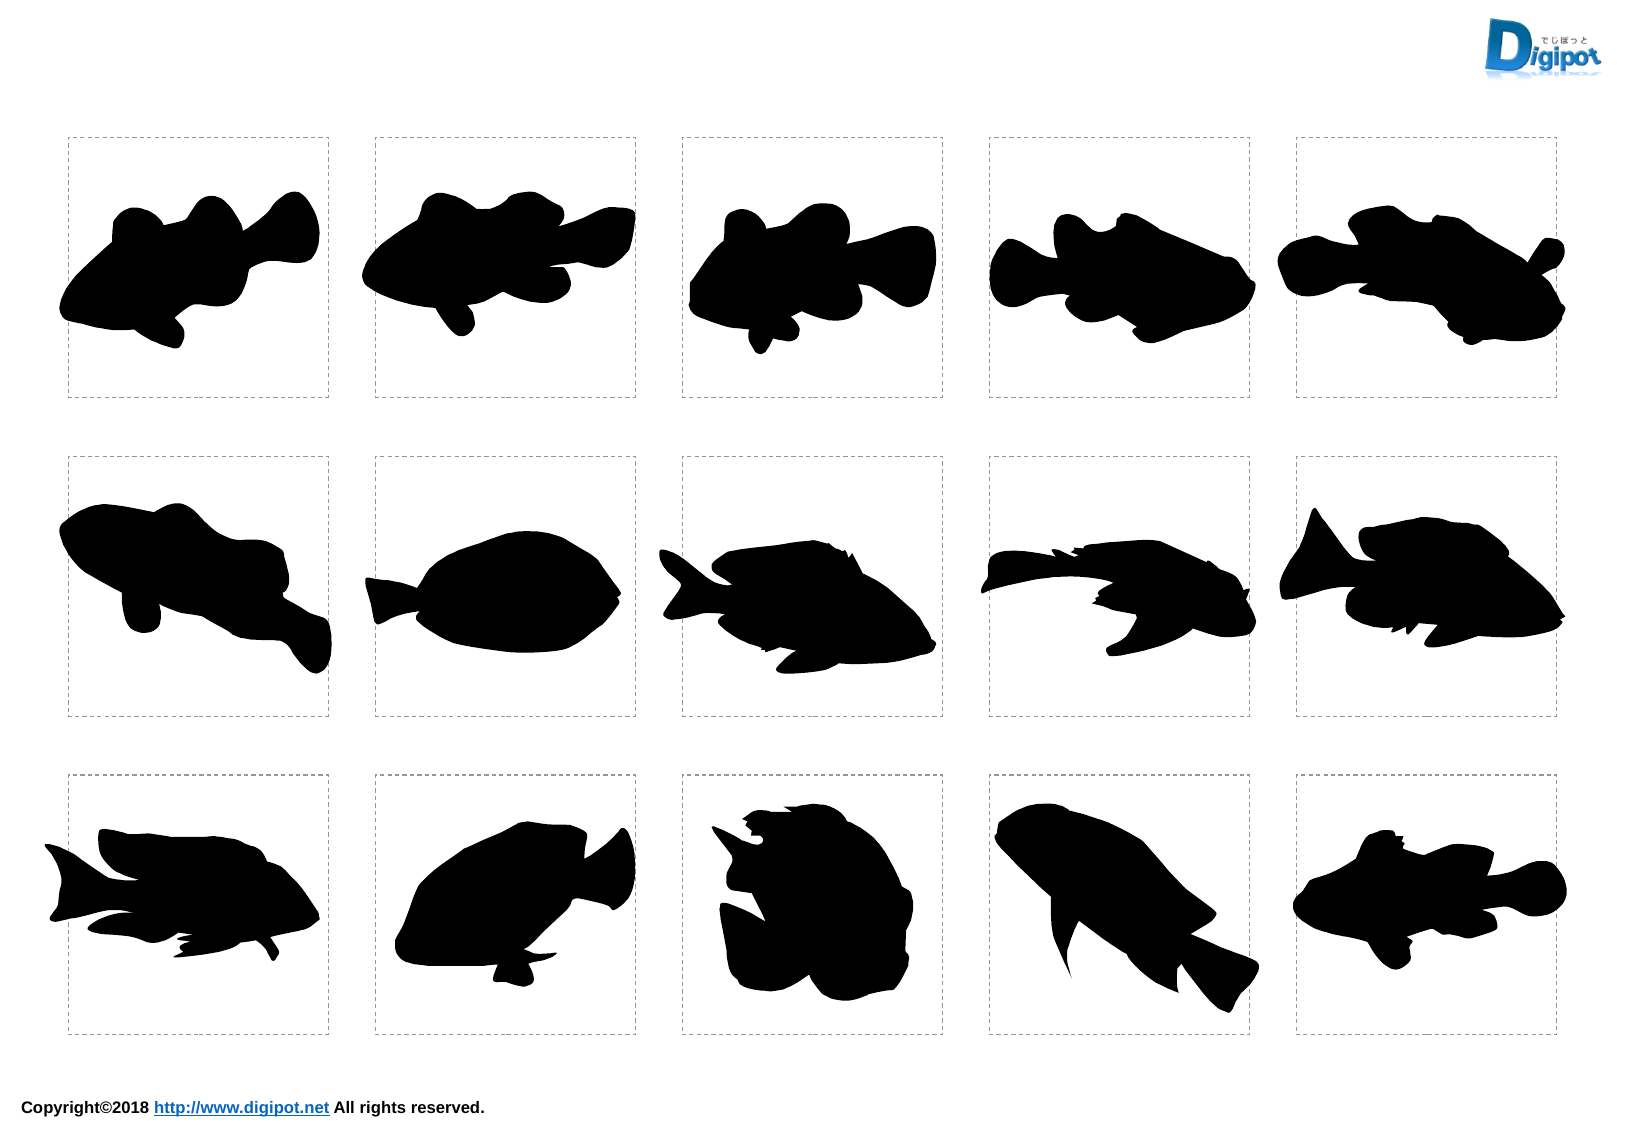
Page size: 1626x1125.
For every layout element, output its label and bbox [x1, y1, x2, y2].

text_box [1279, 507, 1566, 648]
text_box [989, 212, 1256, 344]
text_box [994, 803, 1259, 1013]
text_box [365, 531, 621, 653]
picture [1485, 18, 1602, 82]
text_box [688, 203, 937, 355]
text_box [1293, 830, 1567, 970]
text_box [362, 191, 636, 337]
text_box [659, 540, 937, 674]
text_box [1277, 205, 1566, 345]
text_box [395, 821, 636, 987]
text_box [59, 191, 320, 349]
text_box [711, 803, 914, 1001]
text_box [981, 539, 1257, 657]
text_box [59, 503, 332, 674]
text_box [44, 828, 320, 961]
